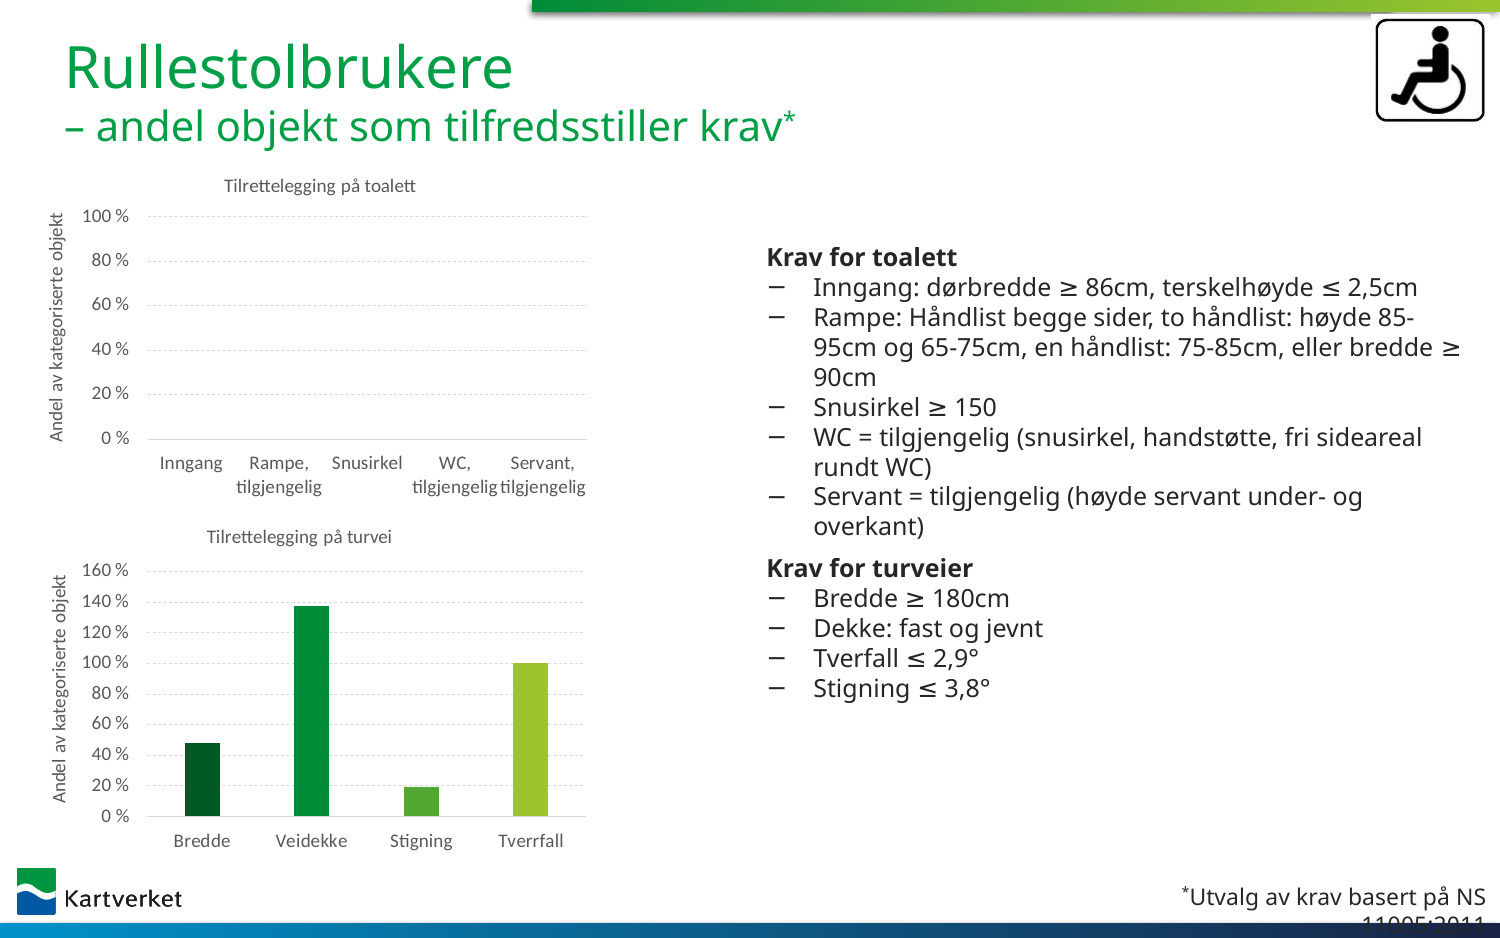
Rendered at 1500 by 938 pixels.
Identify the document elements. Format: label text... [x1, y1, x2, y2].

picture [41, 166, 598, 505]
text_box Krav for toalett Inngang: dørbredde ≥ 86cm, terskelhøyde ≤ 2,5cm Rampe: Håndlist begge sider, to håndlist: høyde 85-95cm og 65-75cm, en håndlist: 75-85cm, eller bredde ≥ 90cm Snusirkel ≥ 150 WC = tilgjengelig (snusirkel, handstøtte, fri sideareal rundt WC) Servant = tilgjengelig (høyde servant under- og overkant) [751, 234, 1483, 545]
text_box *Utvalg av krav basert på NS 11005:2011 [1068, 873, 1500, 938]
picture [41, 520, 597, 859]
text_box Krav for turveier Bredde ≥ 180cm Dekke: fast og jevnt Tverfall ≤ 2,9° Stigning ≤ 3,8° [751, 545, 1483, 710]
picture [1371, 13, 1491, 127]
text_box Rullestolbrukere – andel objekt som tilfredsstiller krav* [49, 14, 1431, 158]
